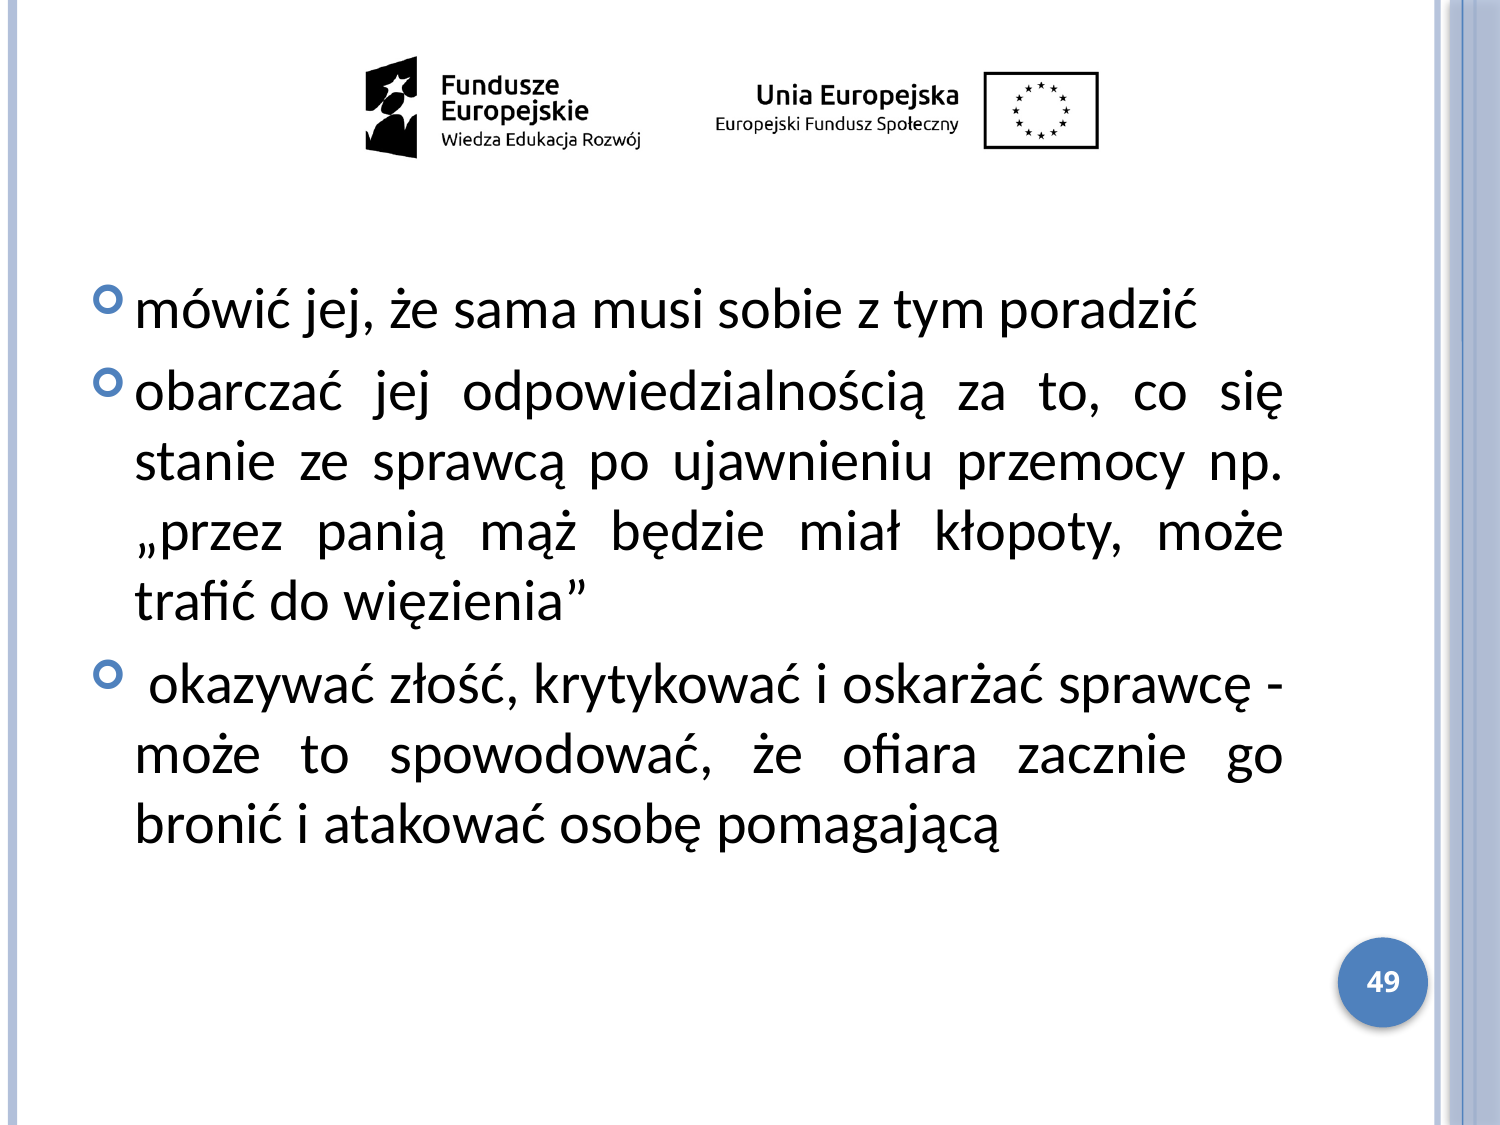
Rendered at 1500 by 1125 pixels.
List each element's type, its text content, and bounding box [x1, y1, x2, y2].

picture [340, 30, 1124, 184]
list mówić jej, że sama musi sobie z tym poradzić obarczać jej odpowiedzialnością za to, co się stanie ze sprawcą po ujawnieniu przemocy np. „przez panią mąż będzie miał kłopoty, może trafić do więzienia” okazywać złość, krytykować i oskarżać sprawcę - może to spowodować, że ofiara zacznie go bronić i atakować osobę pomagającą [75, 262, 1300, 1062]
slide_number 49 [1333, 940, 1434, 1027]
